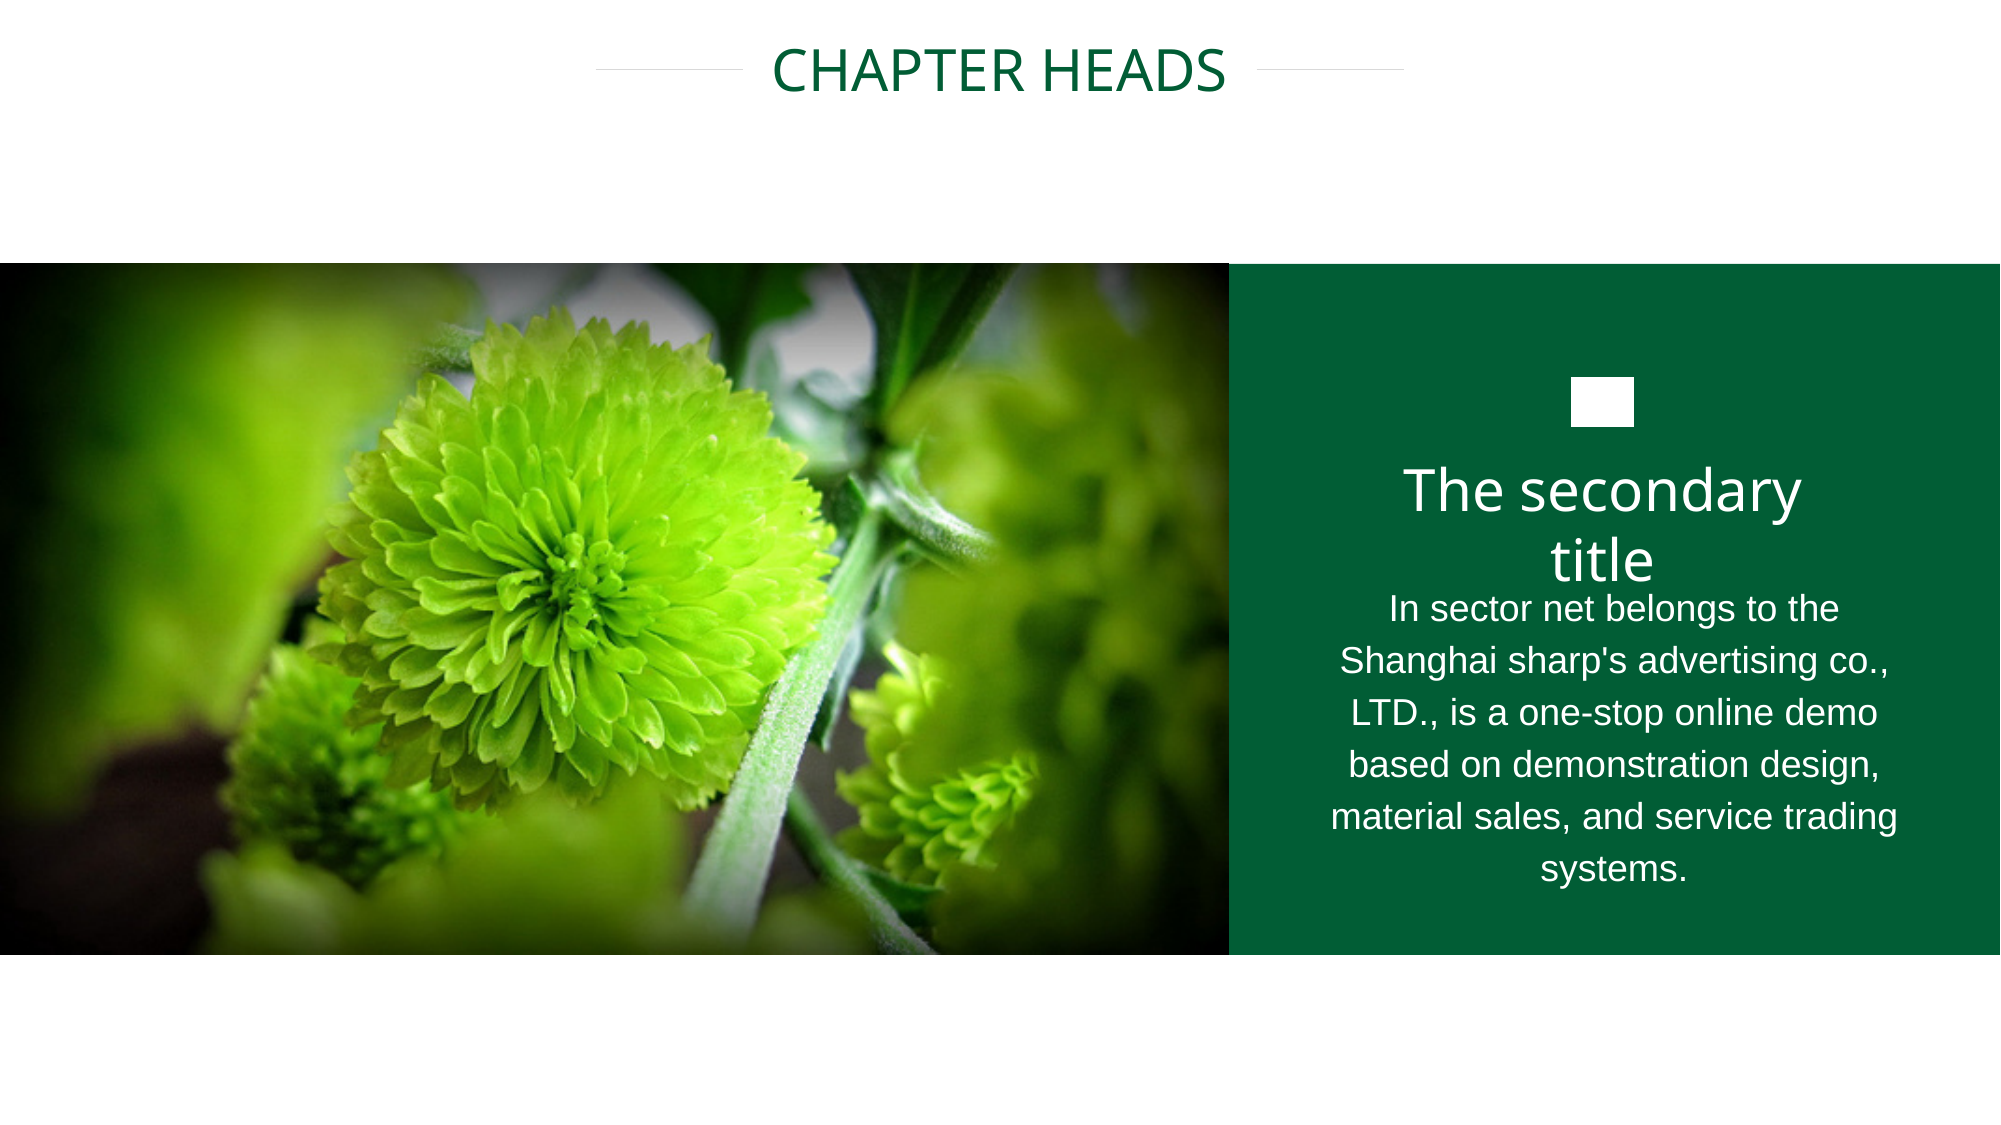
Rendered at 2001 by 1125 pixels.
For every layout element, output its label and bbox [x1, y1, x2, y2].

text_box [0, 263, 2000, 955]
text_box [595, 26, 1405, 112]
